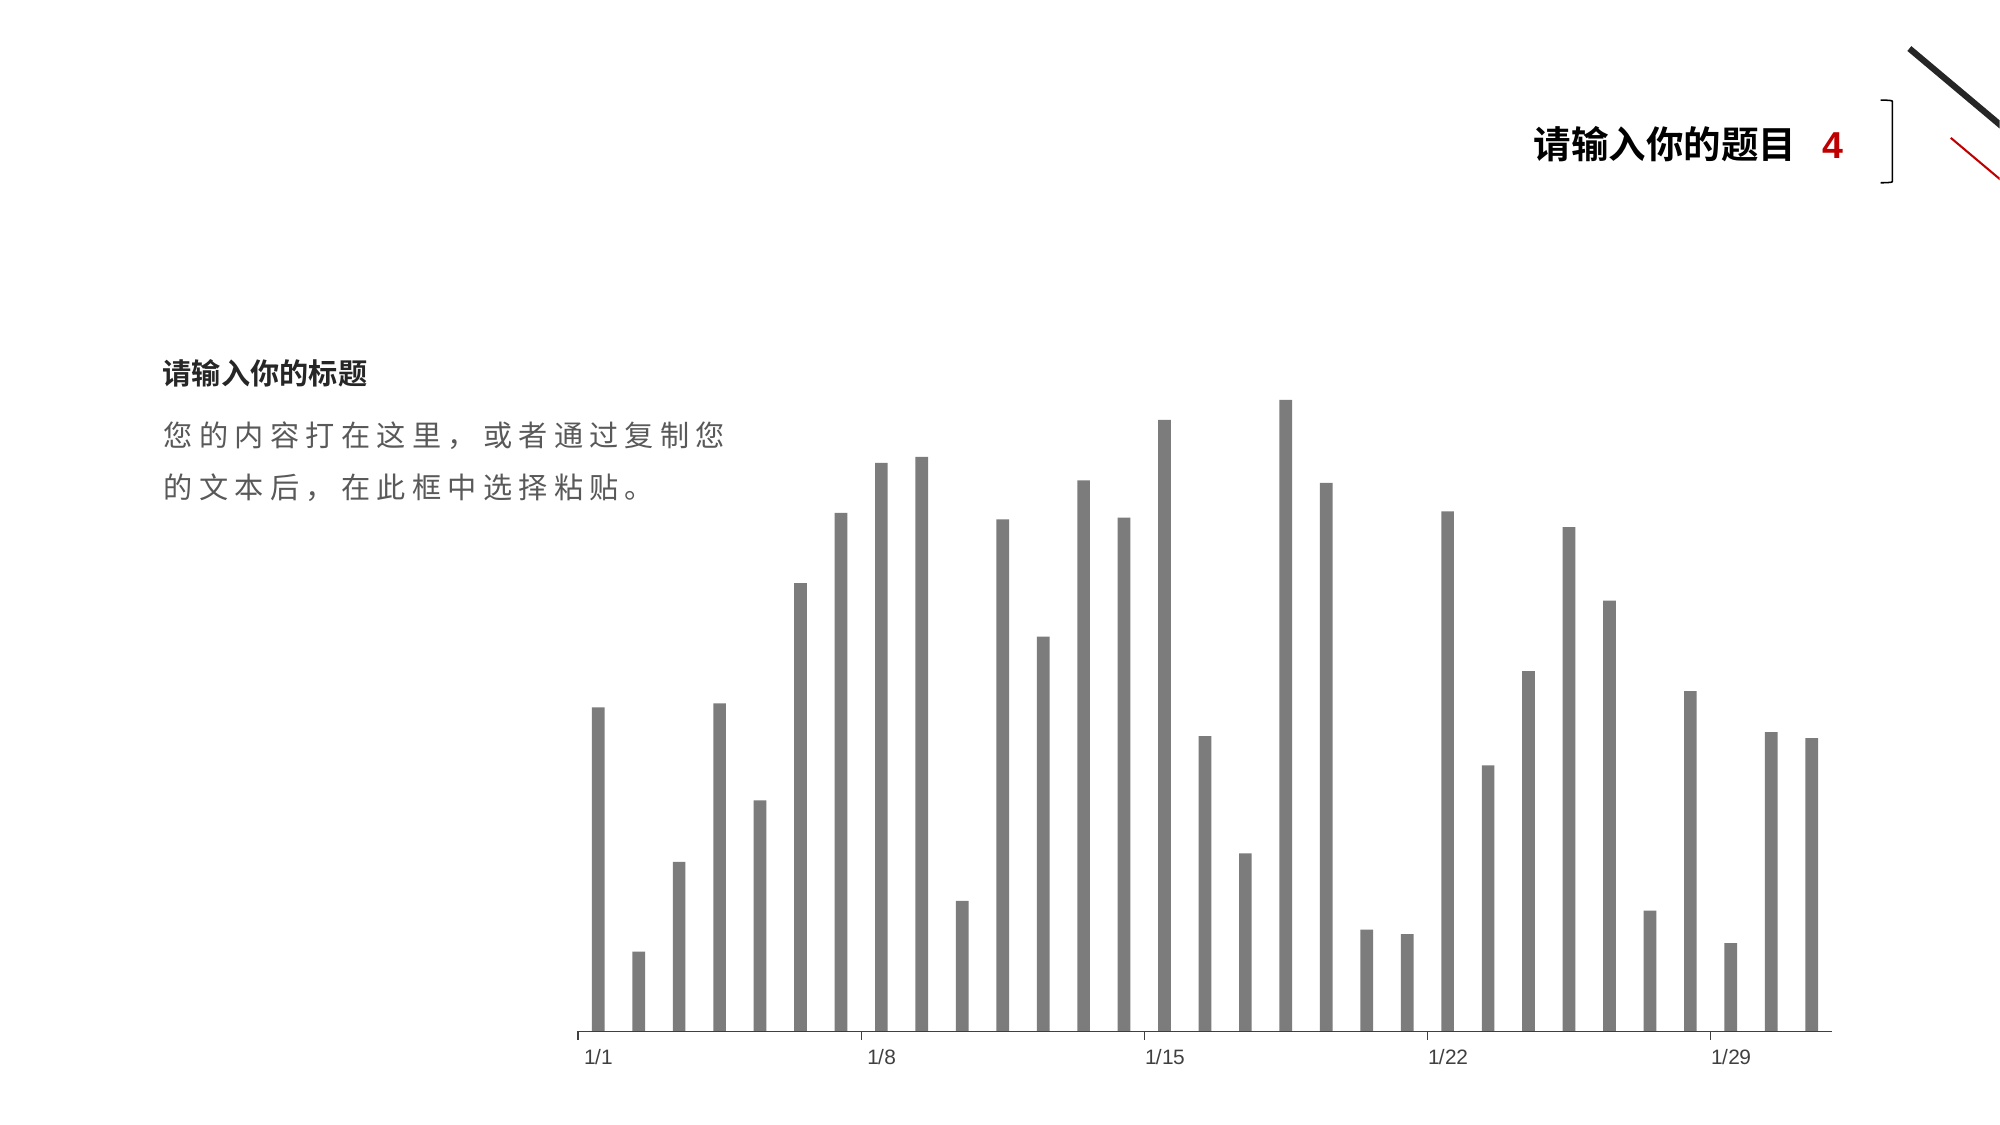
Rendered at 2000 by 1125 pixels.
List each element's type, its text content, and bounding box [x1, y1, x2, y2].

chart [551, 373, 1859, 1084]
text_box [1909, 48, 2000, 192]
text_box [1880, 99, 1894, 184]
text_box 请输入你的标题 [126, 337, 404, 408]
text_box 您的内容打在这里，或者通过复制您的文本后，在此框中选择粘贴。 [127, 381, 546, 523]
text_box 请输入你的题目 4 [1518, 113, 1858, 174]
